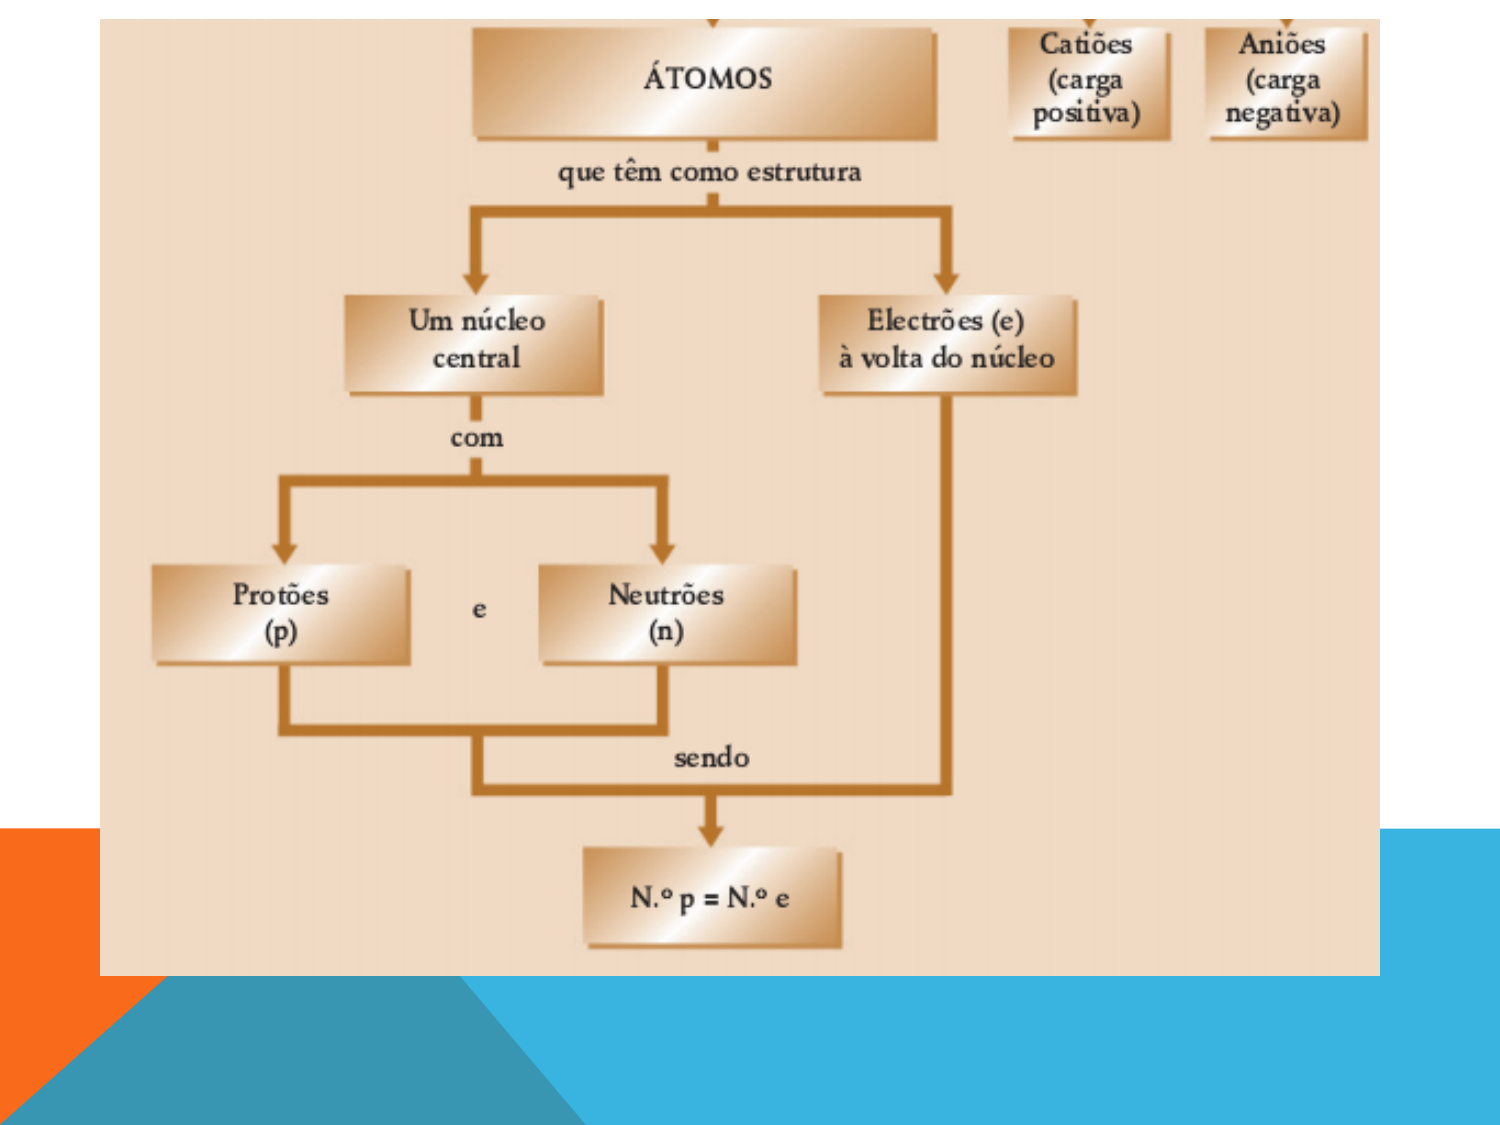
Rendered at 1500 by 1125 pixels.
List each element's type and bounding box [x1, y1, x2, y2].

picture [100, 18, 1380, 977]
